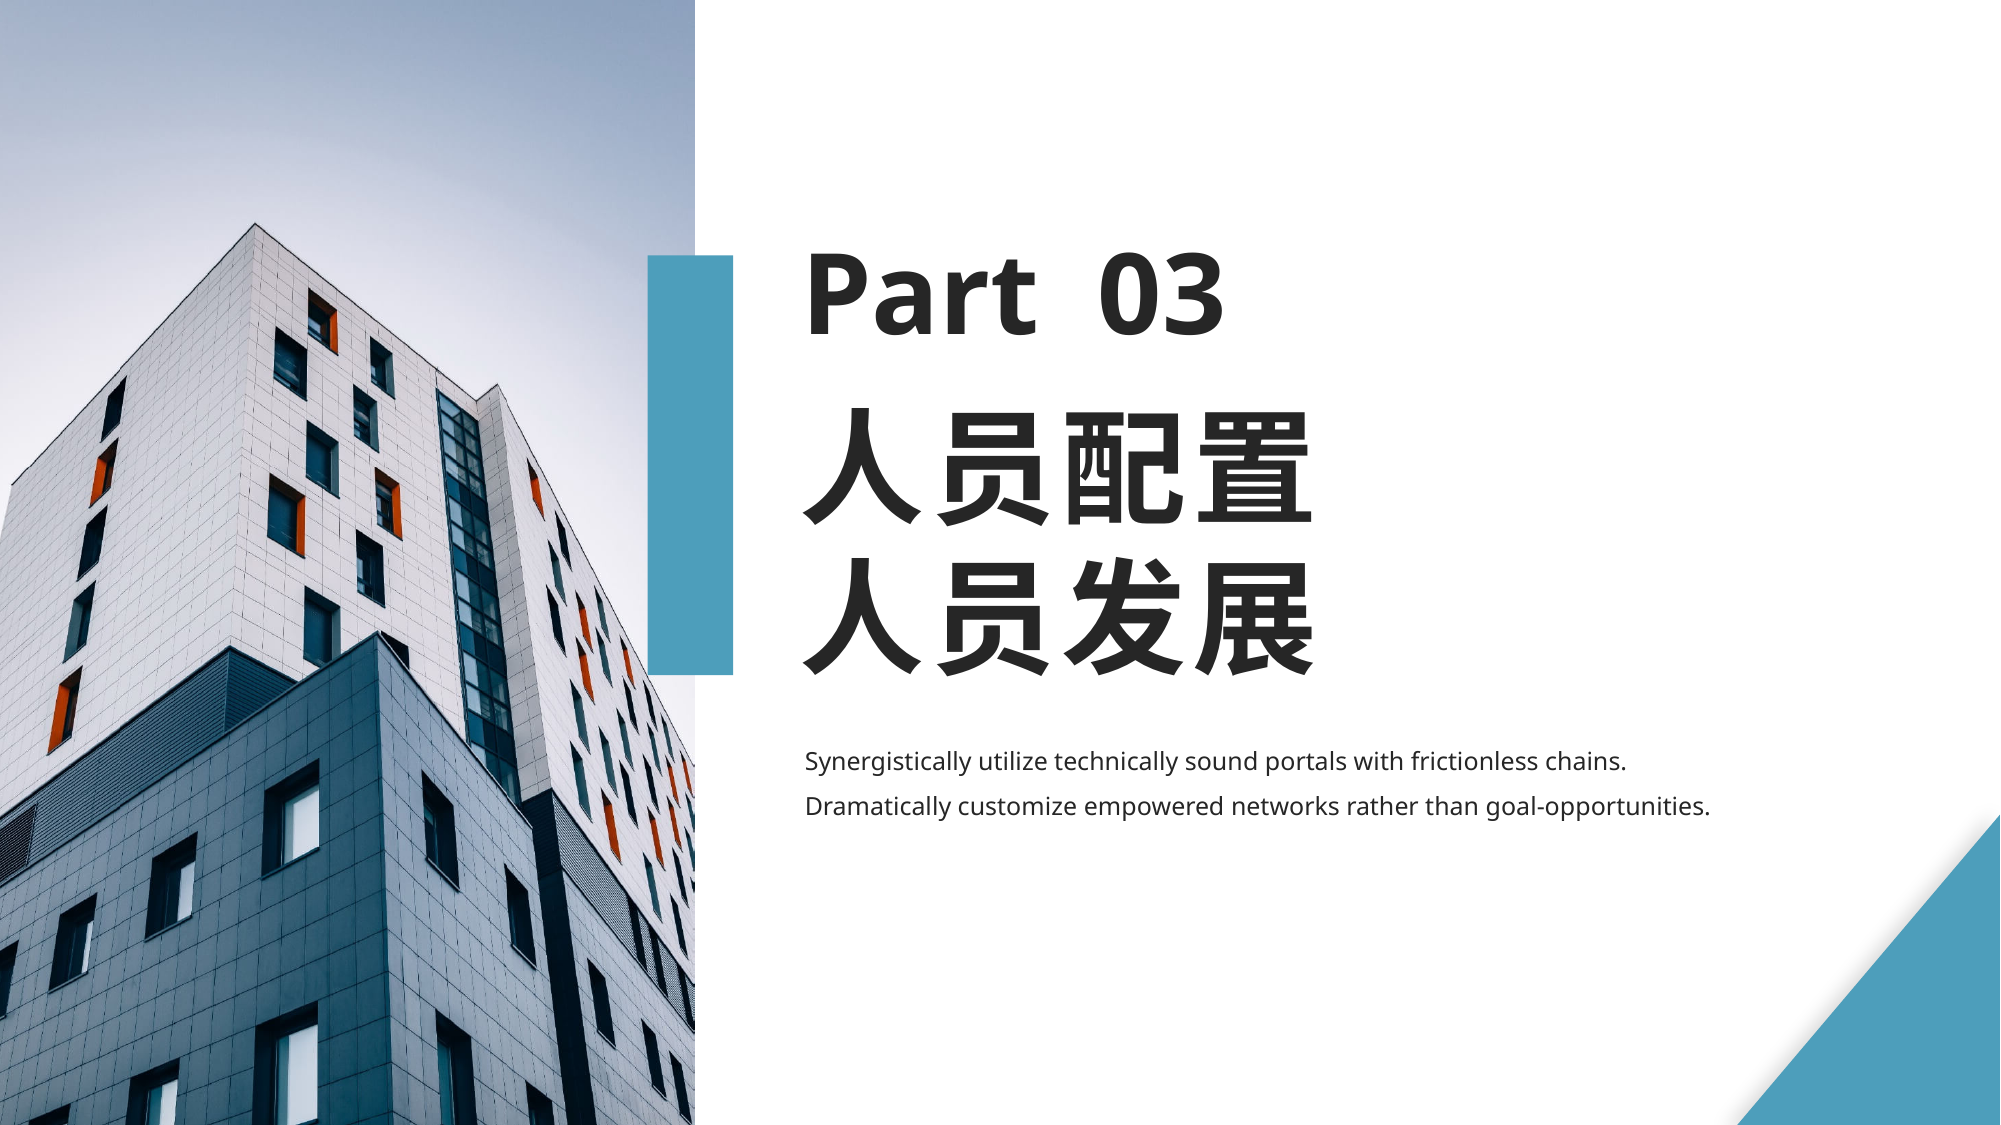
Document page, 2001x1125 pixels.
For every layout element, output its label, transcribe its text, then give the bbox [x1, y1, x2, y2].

text_box [694, 254, 734, 676]
text_box 人员配置 人员发展 [784, 382, 2000, 697]
text_box [1735, 812, 2000, 1125]
picture [0, 0, 695, 1125]
text_box Synergistically utilize technically sound portals with frictionless chains. Dramatically customize empowered networks rather than goal-opportunities. [804, 730, 1738, 821]
text_box Part 03 [786, 214, 1242, 365]
